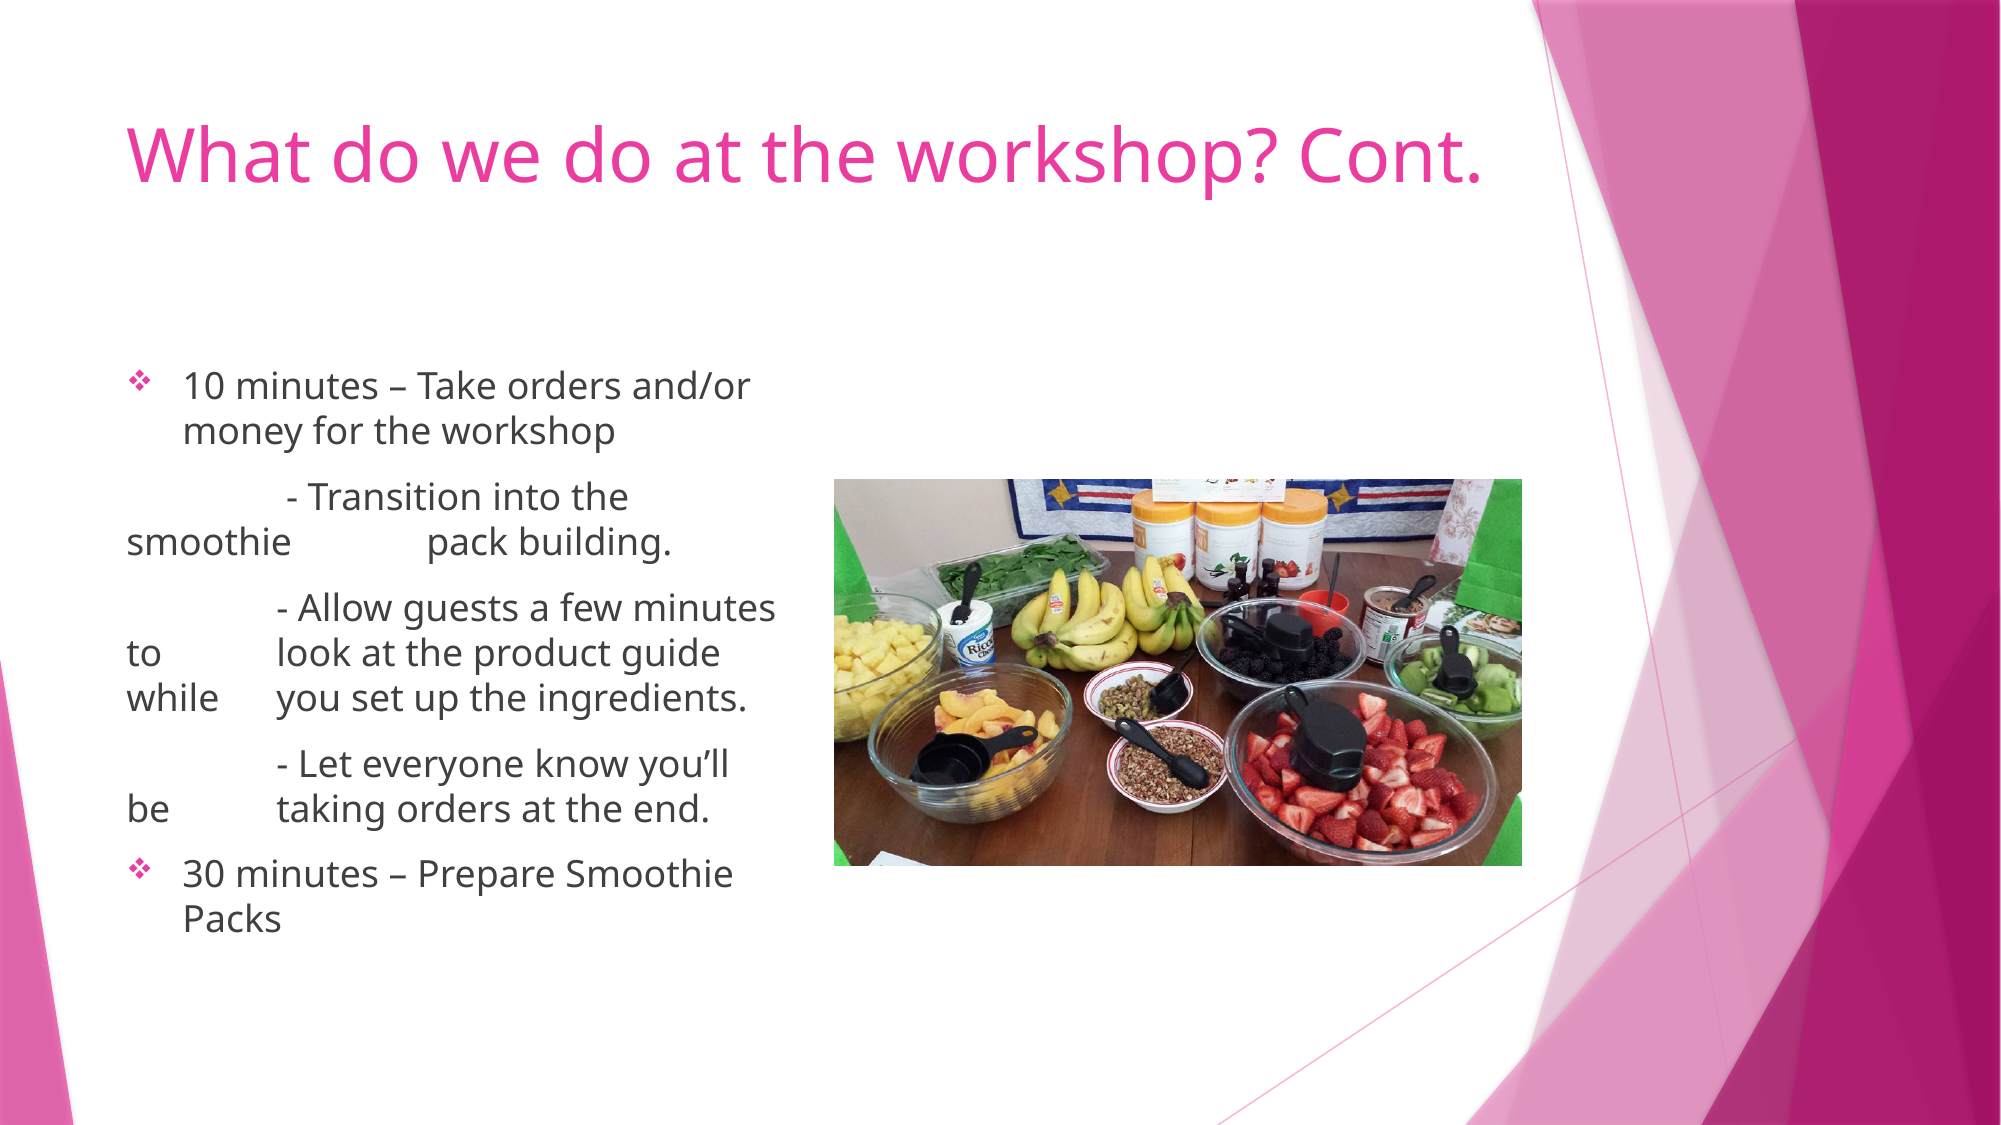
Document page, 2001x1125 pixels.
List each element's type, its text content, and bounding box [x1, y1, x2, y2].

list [834, 479, 1522, 867]
title What do we do at the workshop? Cont. [110, 99, 1522, 317]
list 10 minutes – Take orders and/or money for the workshop - Transition into the smoothie pack building. - Allow guests a few minutes to look at the product guide while you set up the ingredients. - Let everyone know you’ll be taking orders at the end. 30 minutes – Prepare Smoothie Packs [110, 354, 798, 992]
